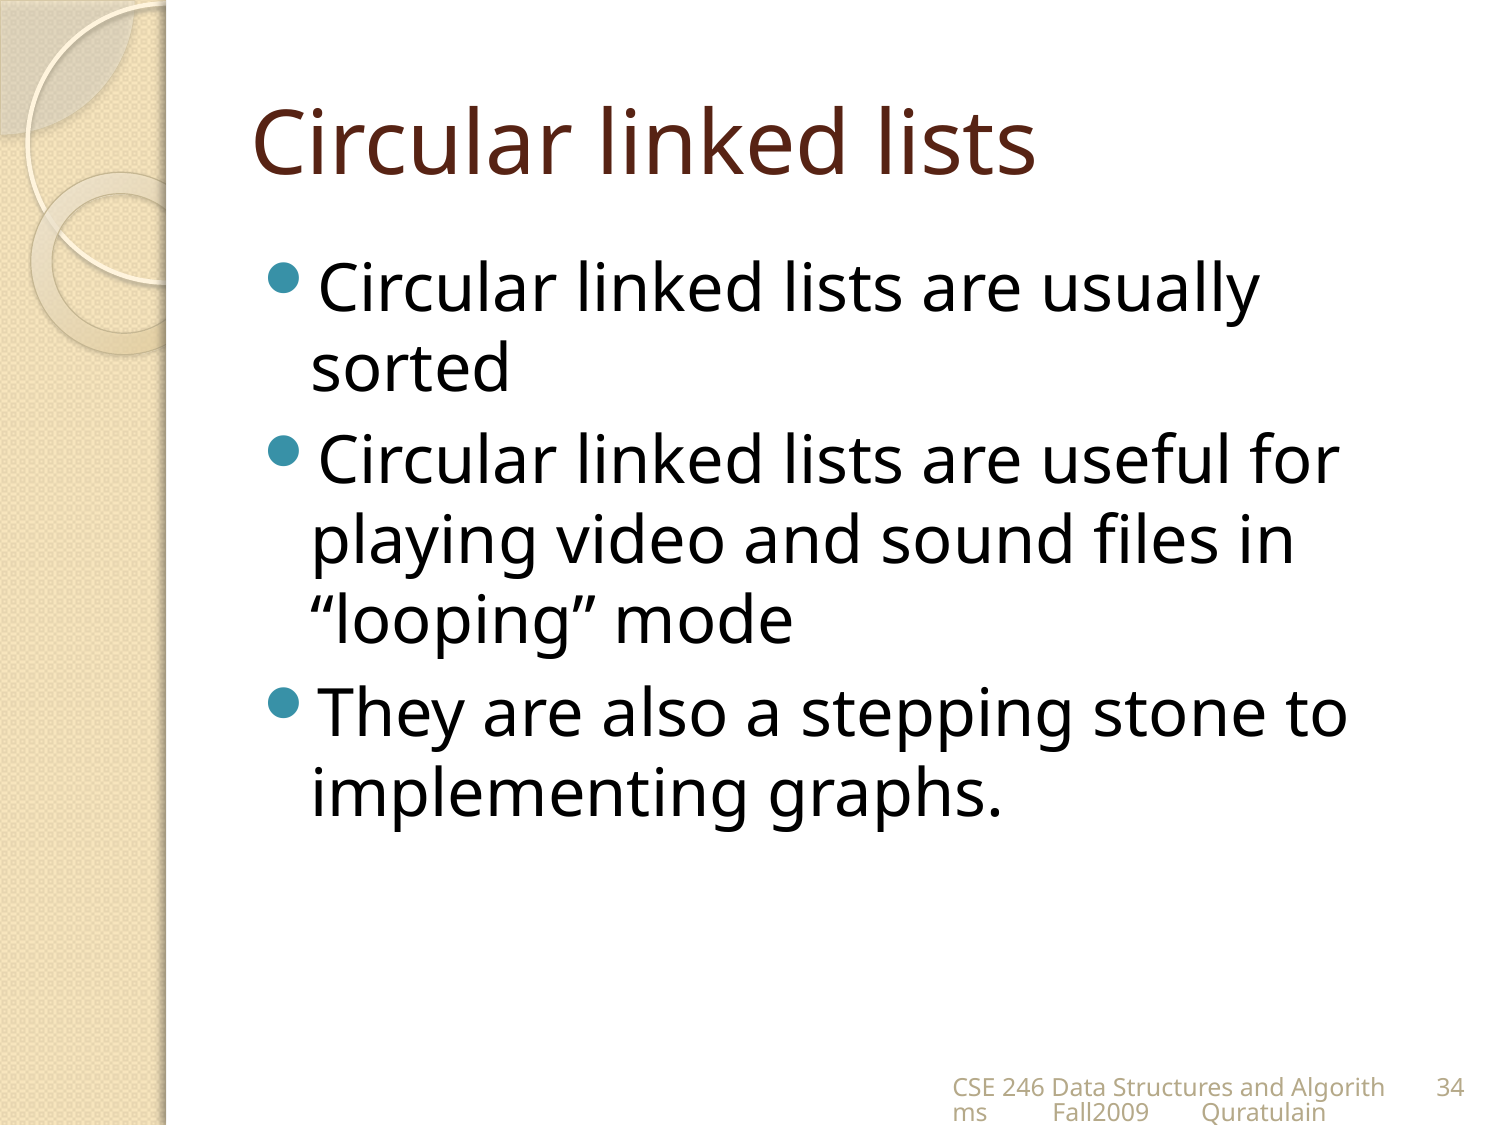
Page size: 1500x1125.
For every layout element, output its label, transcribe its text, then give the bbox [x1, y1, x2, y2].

title Circular linked lists [235, 45, 1466, 233]
footer CSE 246 Data Structures and Algorithms Fall2009 Quratulain [937, 1034, 1413, 1113]
slide_number 34 [1413, 1034, 1488, 1113]
list Circular linked lists are usually sorted Circular linked lists are useful for playing video and sound files in “looping” mode They are also a stepping stone to implementing graphs. [235, 237, 1466, 1025]
